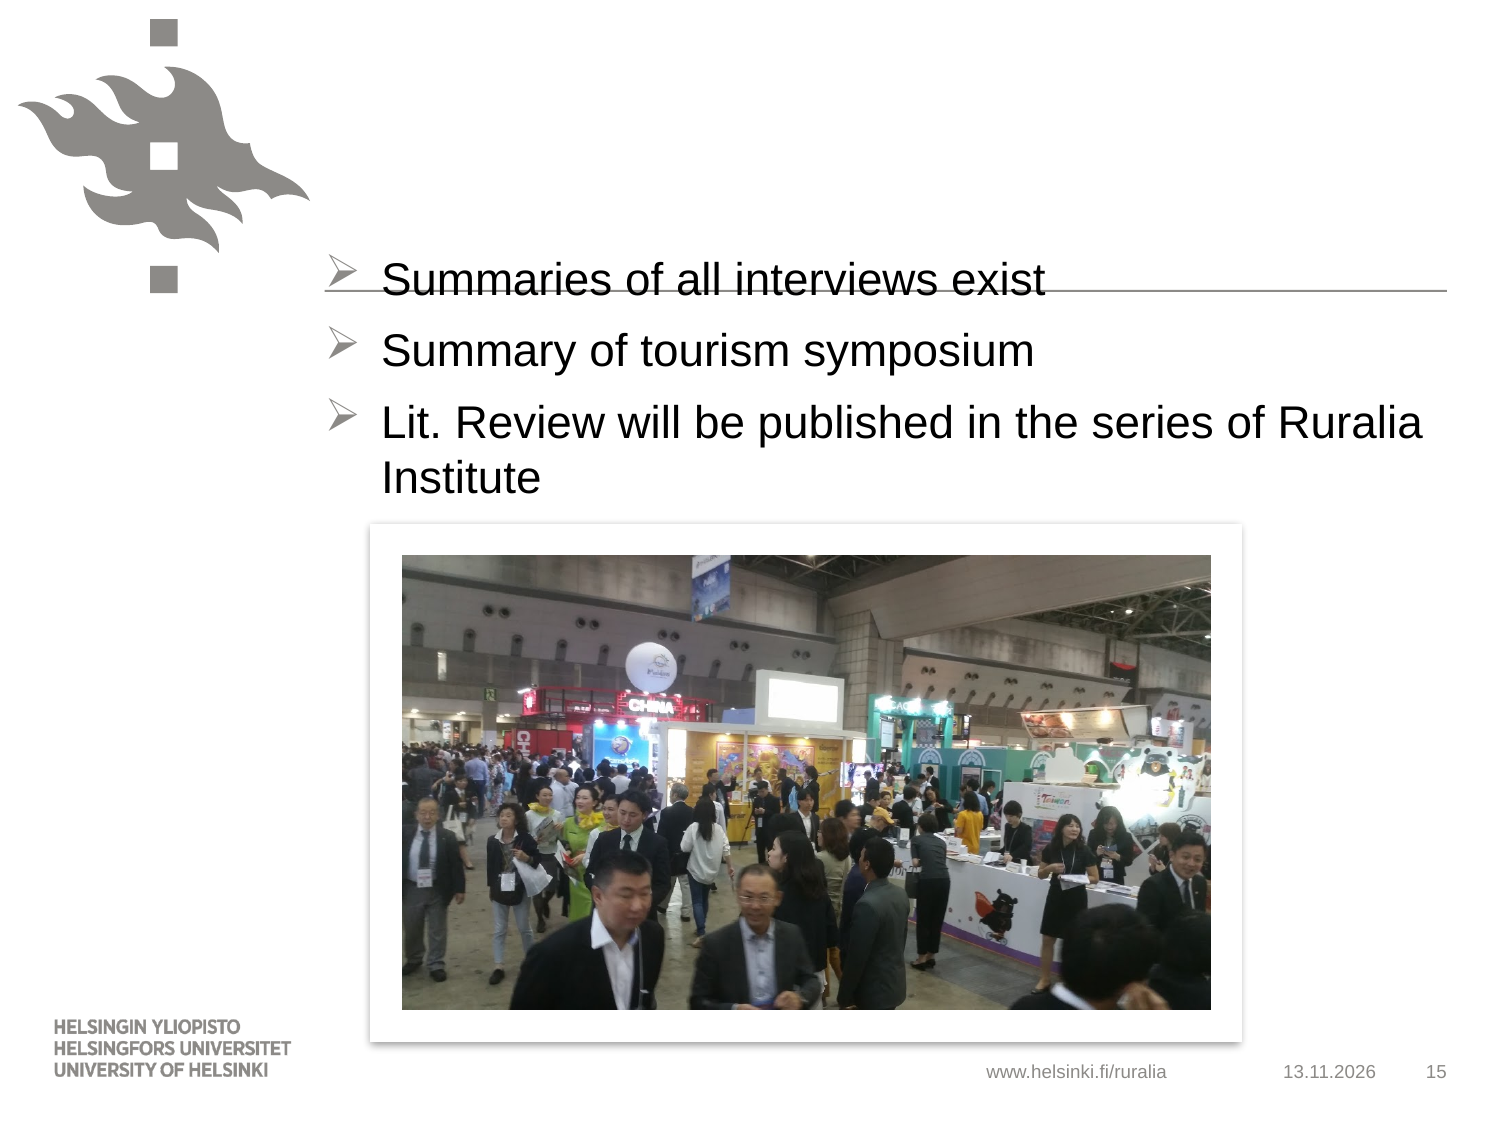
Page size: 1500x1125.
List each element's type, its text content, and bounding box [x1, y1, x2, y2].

slide_number 15 [1376, 1011, 1447, 1083]
picture [53, 1017, 292, 1079]
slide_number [1230, 1011, 1376, 1083]
picture [401, 555, 1211, 1011]
list Summaries of all interviews exist Summary of tourism symposium Lit. Review will be published in the series of Ruralia Institute [324, 249, 1447, 988]
